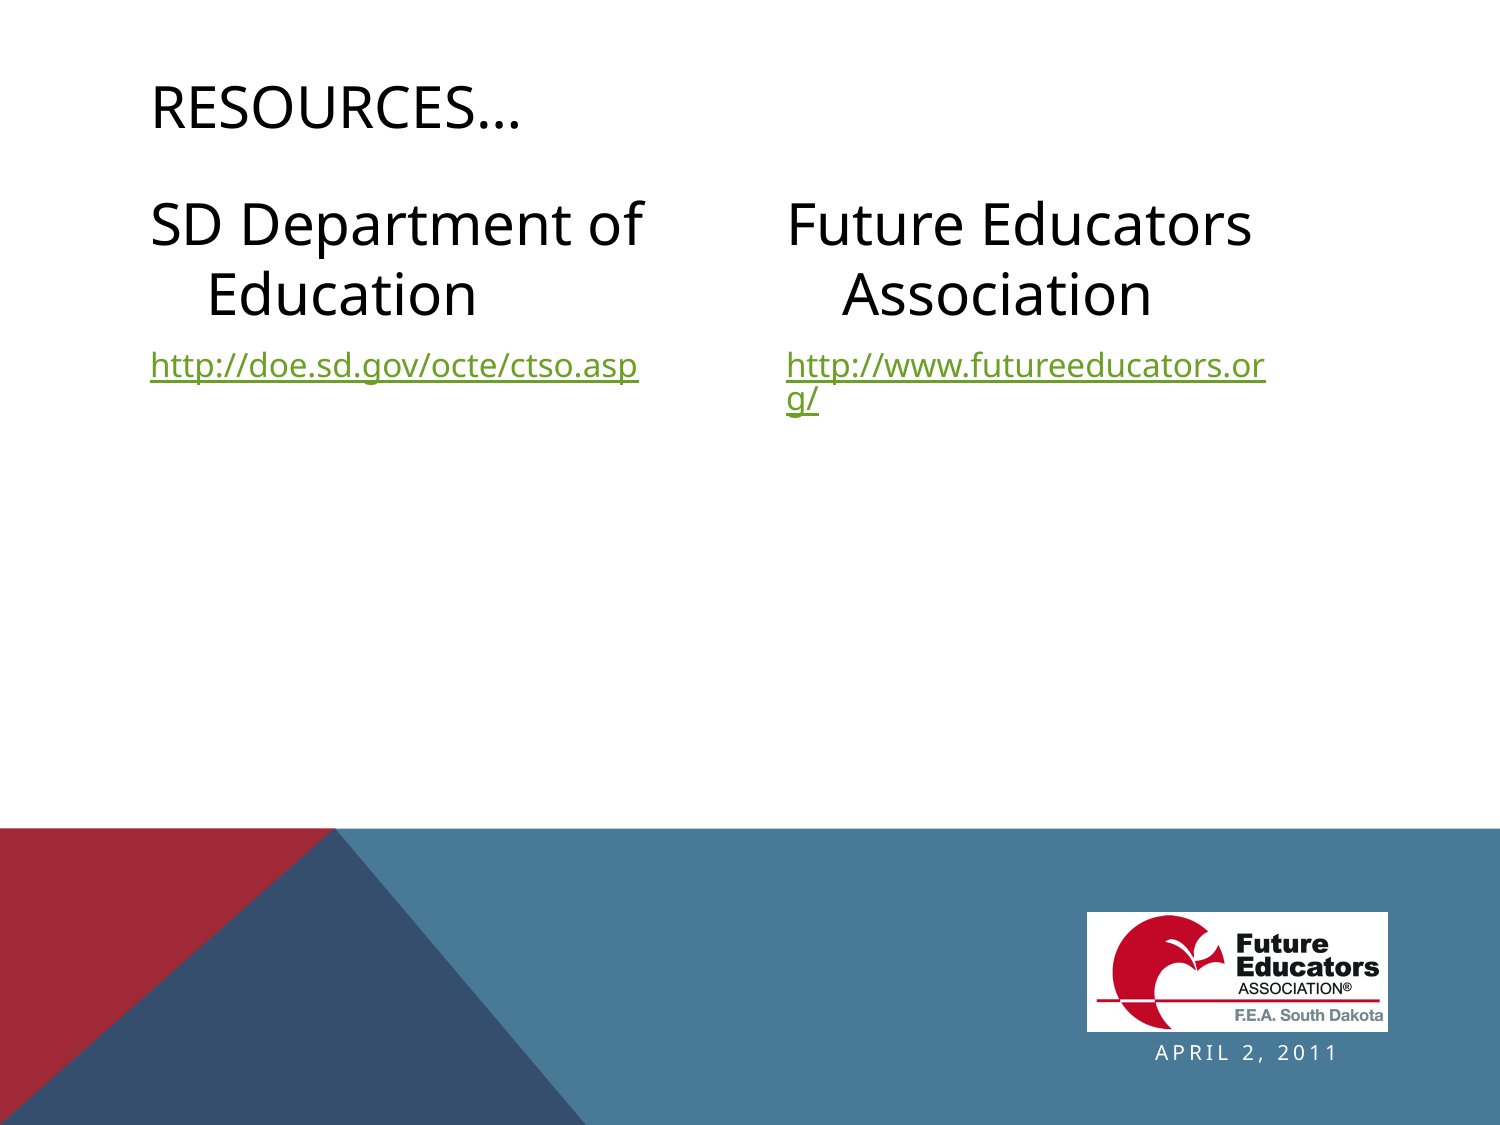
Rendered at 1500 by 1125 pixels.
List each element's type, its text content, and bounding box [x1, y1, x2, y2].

picture [1087, 912, 1388, 1032]
list Future Educators Association http://www.futureeducators.org/ [771, 179, 1296, 789]
title Resources… [135, 60, 1369, 150]
list SD Department of Education http://doe.sd.gov/octe/ctso.asp [135, 179, 660, 789]
footer April 2, 2011 [577, 1031, 1352, 1076]
